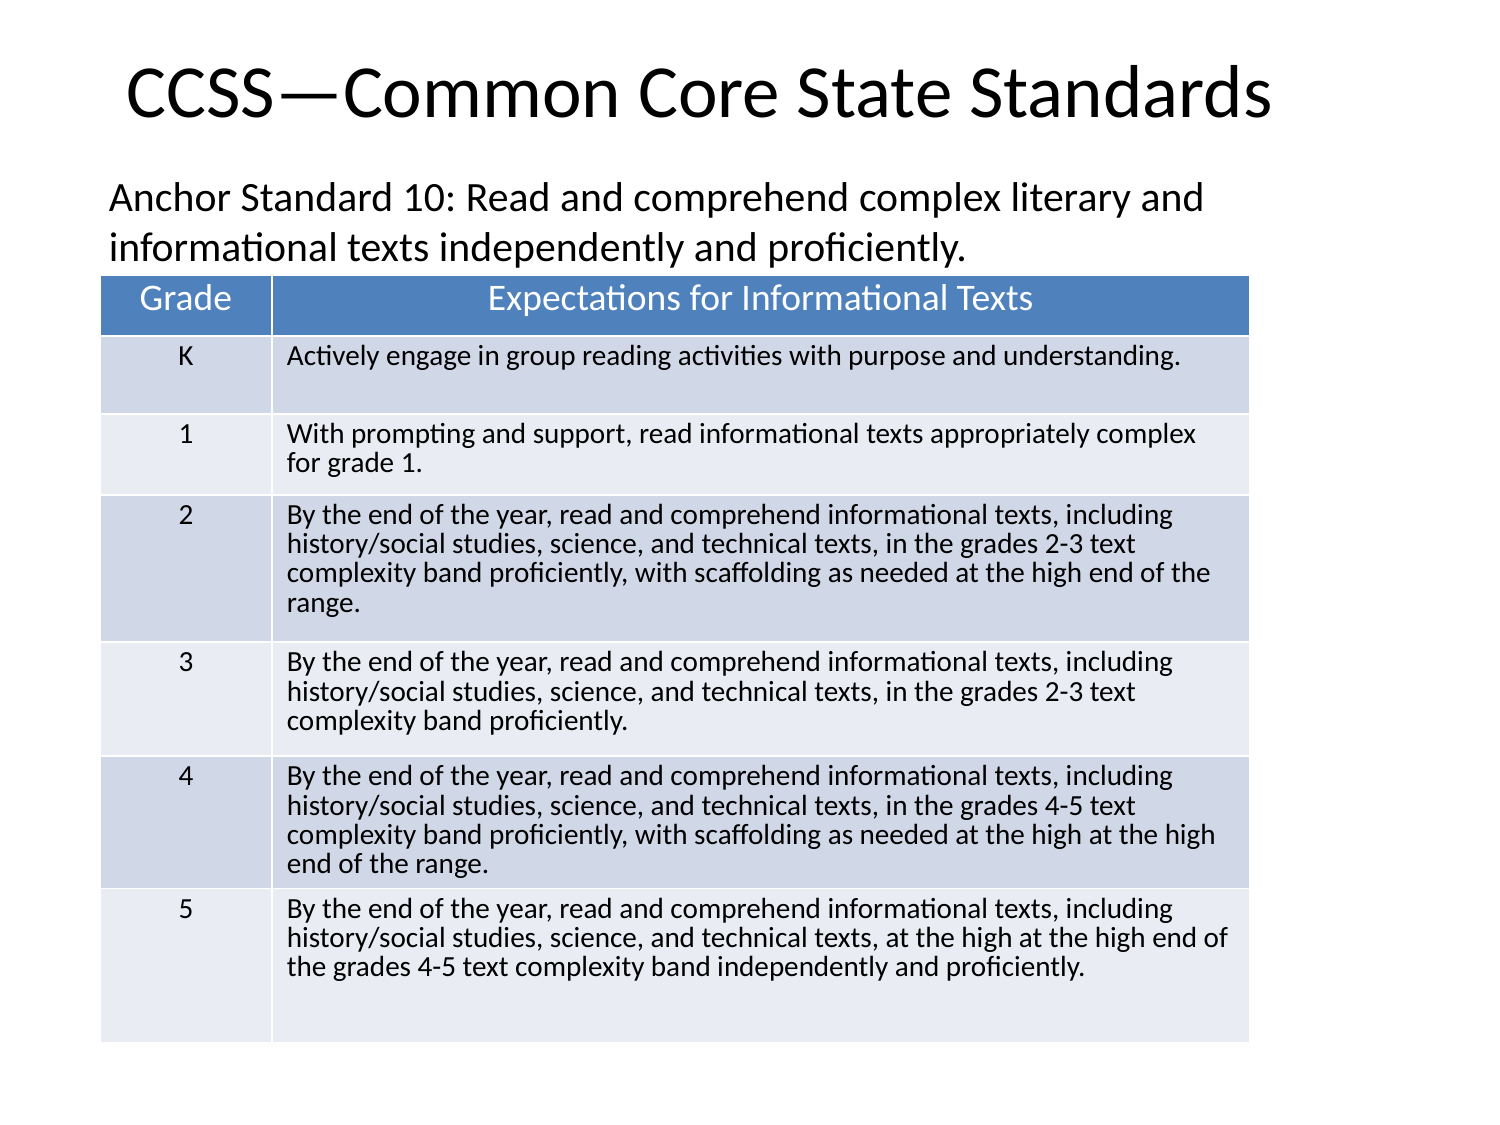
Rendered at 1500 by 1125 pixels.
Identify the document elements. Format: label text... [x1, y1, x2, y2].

table_cell By the end of the year, read and comprehend informational texts, including history/social studies, science, and technical texts, in the grades 4-5 text complexity band proficiently, with scaffolding as needed at the high at the high end of the range. [273, 757, 1249, 888]
table_cell 4 [101, 757, 271, 888]
table_header Expectations for Informational Texts [273, 276, 1249, 335]
table_cell With prompting and support, read informational texts appropriately complex for grade 1. [273, 415, 1249, 494]
table_cell By the end of the year, read and comprehend informational texts, including history/social studies, science, and technical texts, in the grades 2-3 text complexity band proficiently, with scaffolding as needed at the high end of the range. [273, 496, 1249, 641]
title CCSS—Common Core State Standards [75, 12, 1325, 162]
table_cell K [101, 337, 271, 413]
table_cell Actively engage in group reading activities with purpose and understanding. [273, 337, 1249, 413]
table_cell By the end of the year, read and comprehend informational texts, including history/social studies, science, and technical texts, at the high at the high end of the grades 4-5 text complexity band independently and proficiently. [273, 889, 1249, 1042]
table_cell By the end of the year, read and comprehend informational texts, including history/social studies, science, and technical texts, in the grades 2-3 text complexity band proficiently. [273, 643, 1249, 755]
table_header Grade [101, 276, 271, 335]
list Anchor Standard 10: Read and comprehend complex literary and informational texts independently and proficiently. [75, 162, 1325, 1088]
table_cell 3 [101, 643, 271, 755]
table_cell 2 [101, 496, 271, 641]
table_cell 5 [101, 889, 271, 1042]
table_cell 1 [101, 415, 271, 494]
